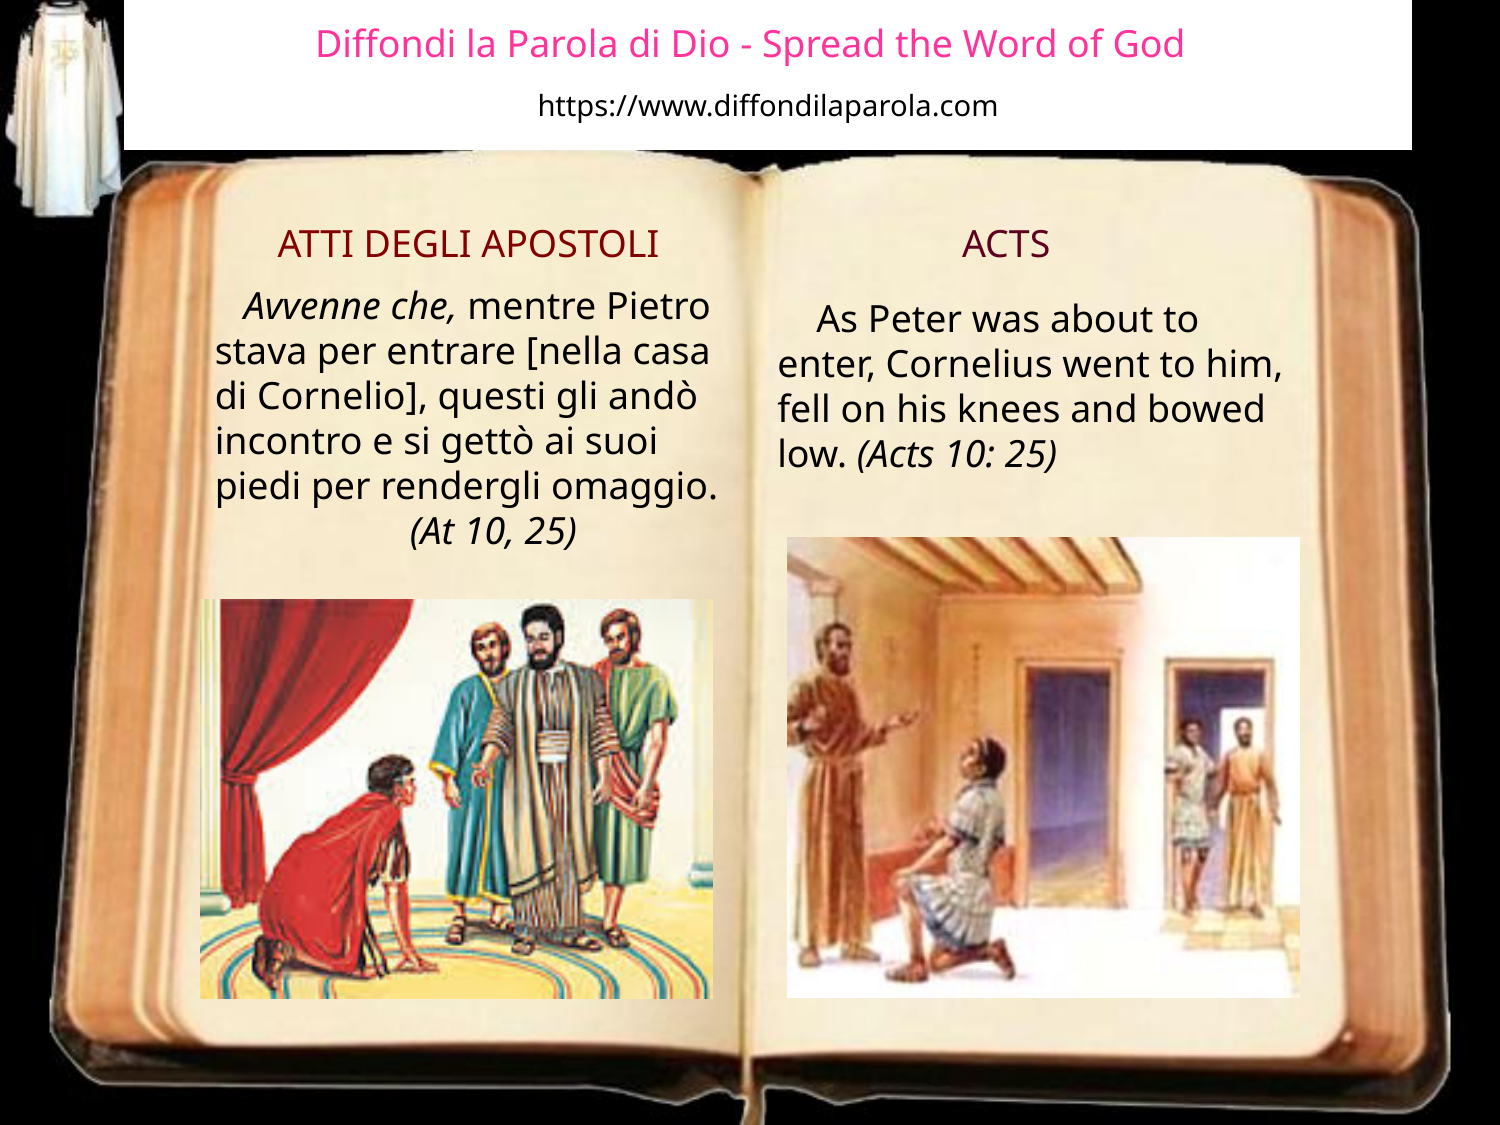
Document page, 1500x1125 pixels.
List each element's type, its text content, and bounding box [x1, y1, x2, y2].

picture [0, 0, 1500, 1125]
text_box As Peter was about to enter, Cornelius went to him, fell on his knees and bowed low. (Acts 10: 25) [762, 287, 1313, 528]
text_box Diffondi la Parola di Dio - Spread the Word of God https://www.diffondilaparola.com [124, 0, 1412, 150]
text_box ATTI DEGLI APOSTOLI [187, 212, 749, 273]
text_box Avvenne che, mentre Pietro stava per entrare [nella casa di Cornelio], questi gli andò incontro e si gettò ai suoi piedi per rendergli omaggio. (At 10, 25) [200, 274, 750, 560]
text_box ACTS [749, 212, 1263, 273]
